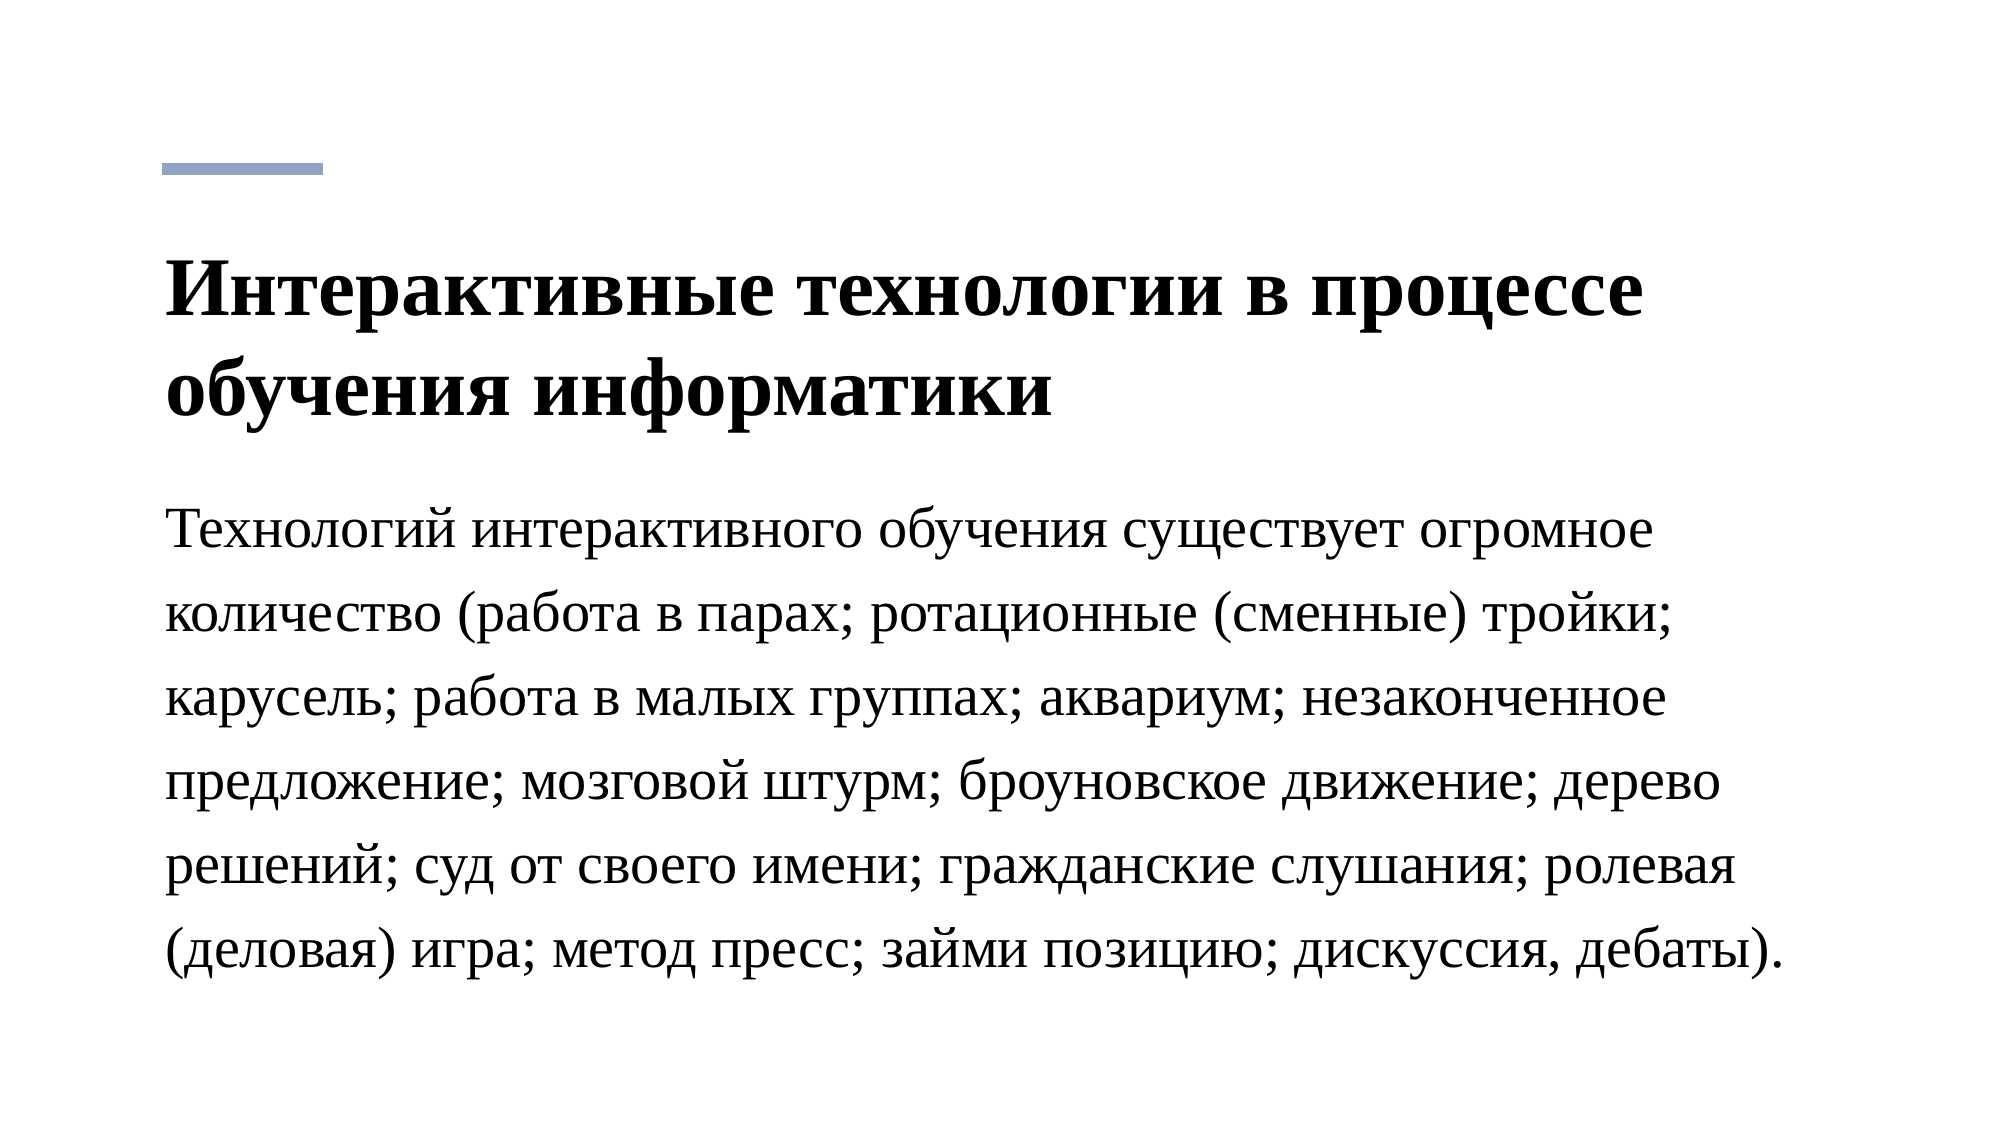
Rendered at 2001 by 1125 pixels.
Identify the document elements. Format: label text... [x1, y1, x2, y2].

list Технологий интерактивного обучения существует огромное количество (работа в парах; ротационные (сменные) тройки; карусель; работа в малых группах; аквариум; незаконченное предложение; мозговой штурм; броуновское движение; дерево решений; суд от своего имени; гражданские слушания; ролевая (деловая) игра; метод пресс; займи позицию; дискуссия, дебаты). [150, 468, 1850, 975]
title Интерактивные технологии в процессе обучения информатики [150, 224, 1850, 441]
